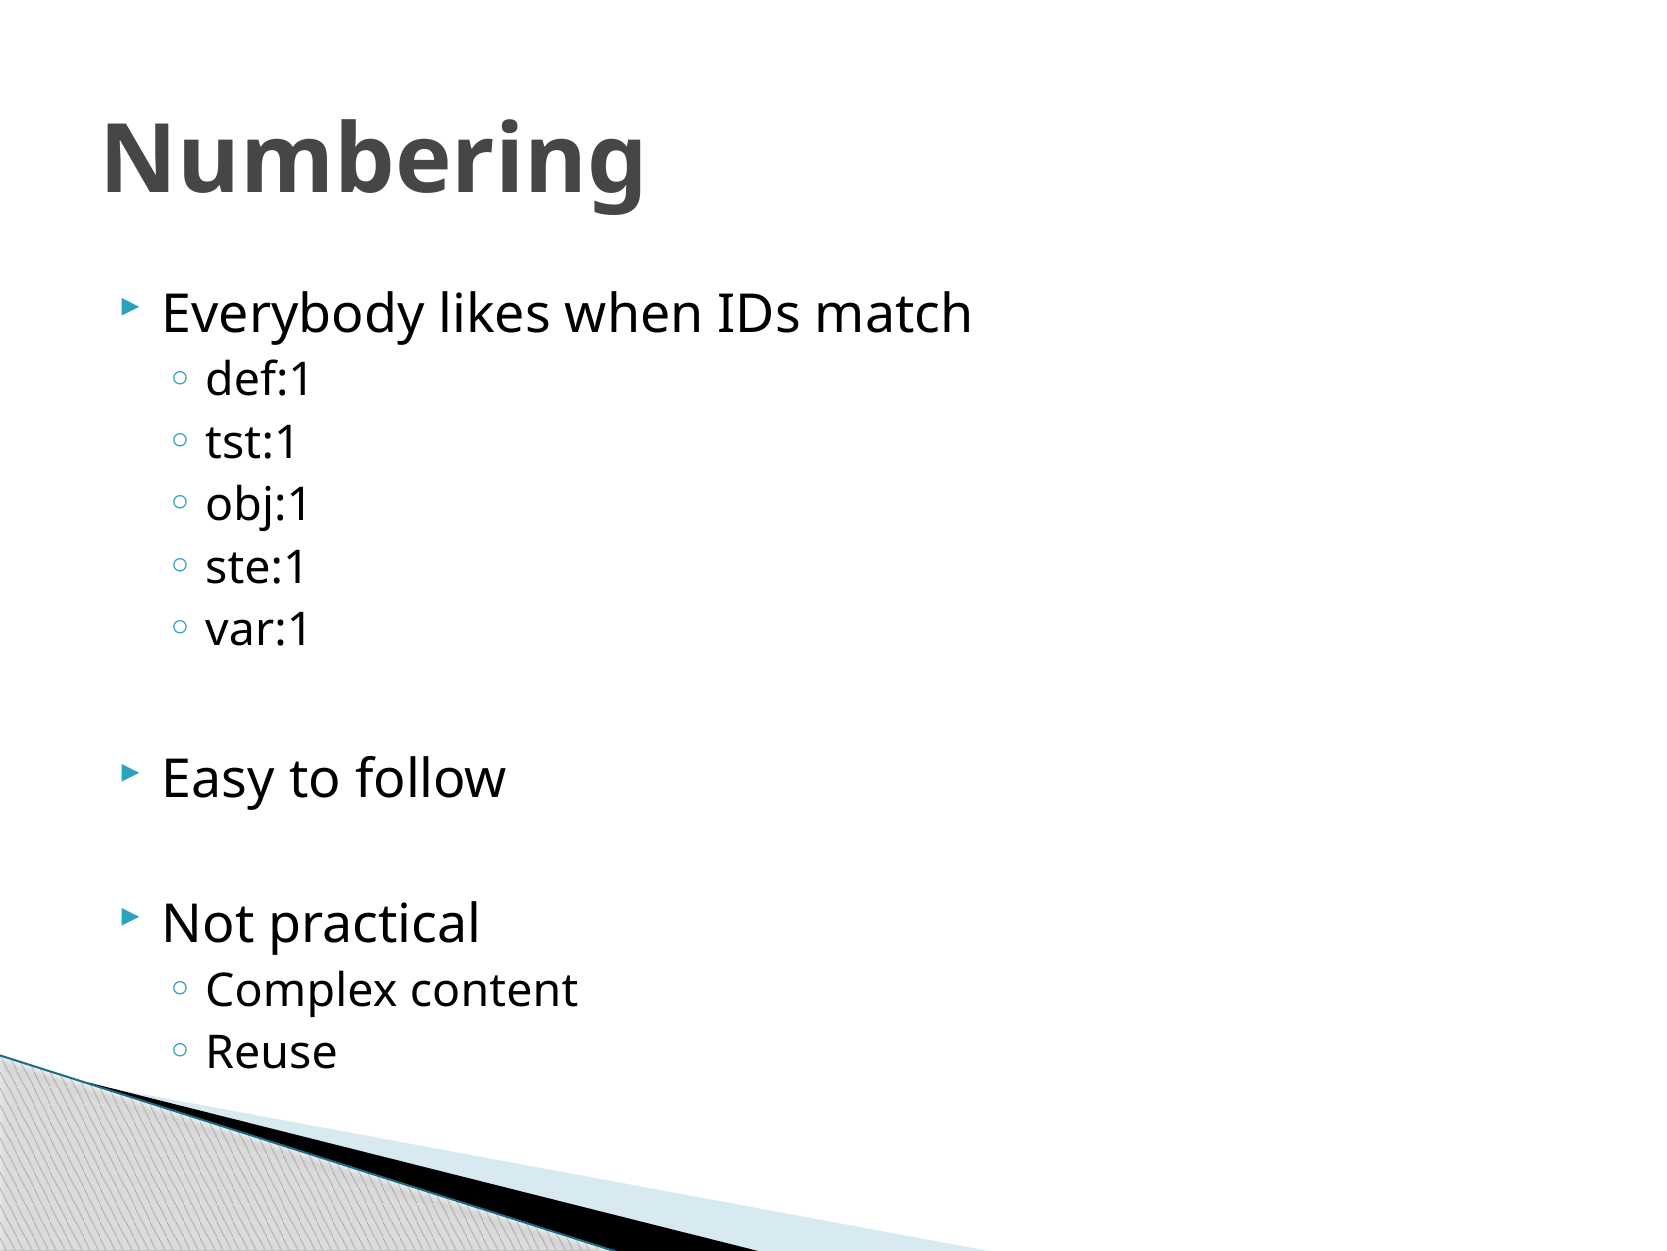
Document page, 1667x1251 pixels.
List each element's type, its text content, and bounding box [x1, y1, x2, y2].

title Numbering [83, 50, 1584, 259]
list Everybody likes when IDs match def:1 tst:1 obj:1 ste:1 var:1 Easy to follow Not practical Complex content Reuse [83, 270, 1584, 1095]
